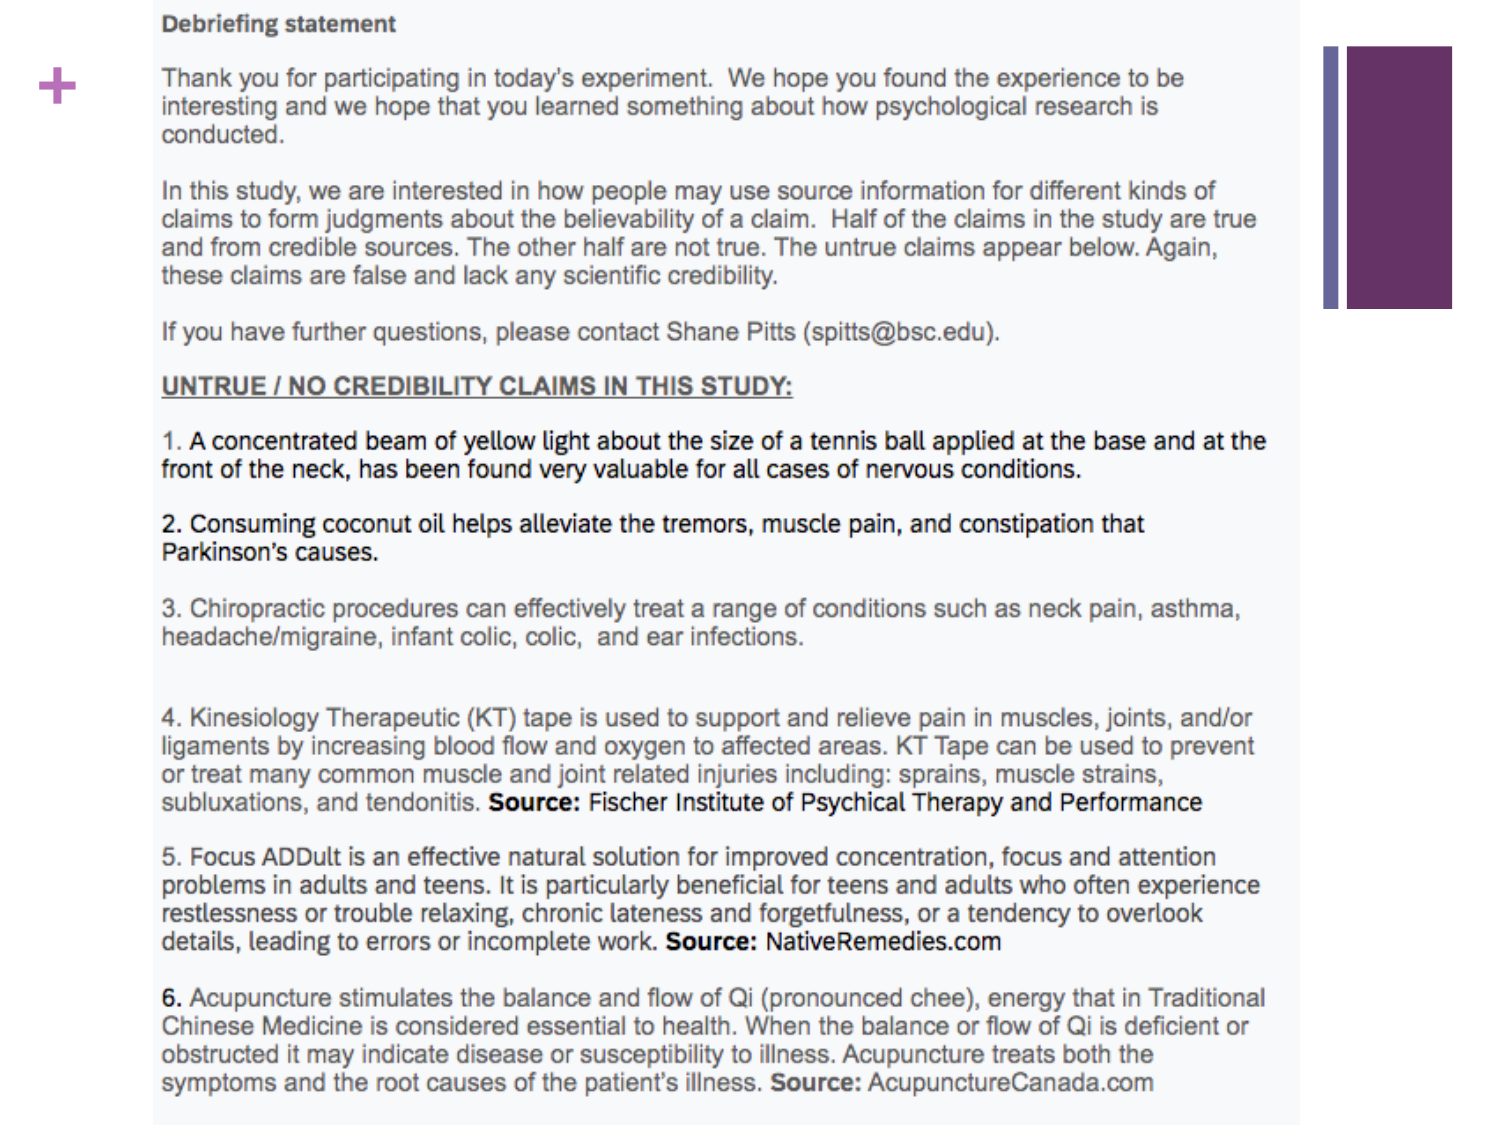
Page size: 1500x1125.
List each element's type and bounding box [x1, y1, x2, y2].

picture [153, 0, 1301, 1125]
